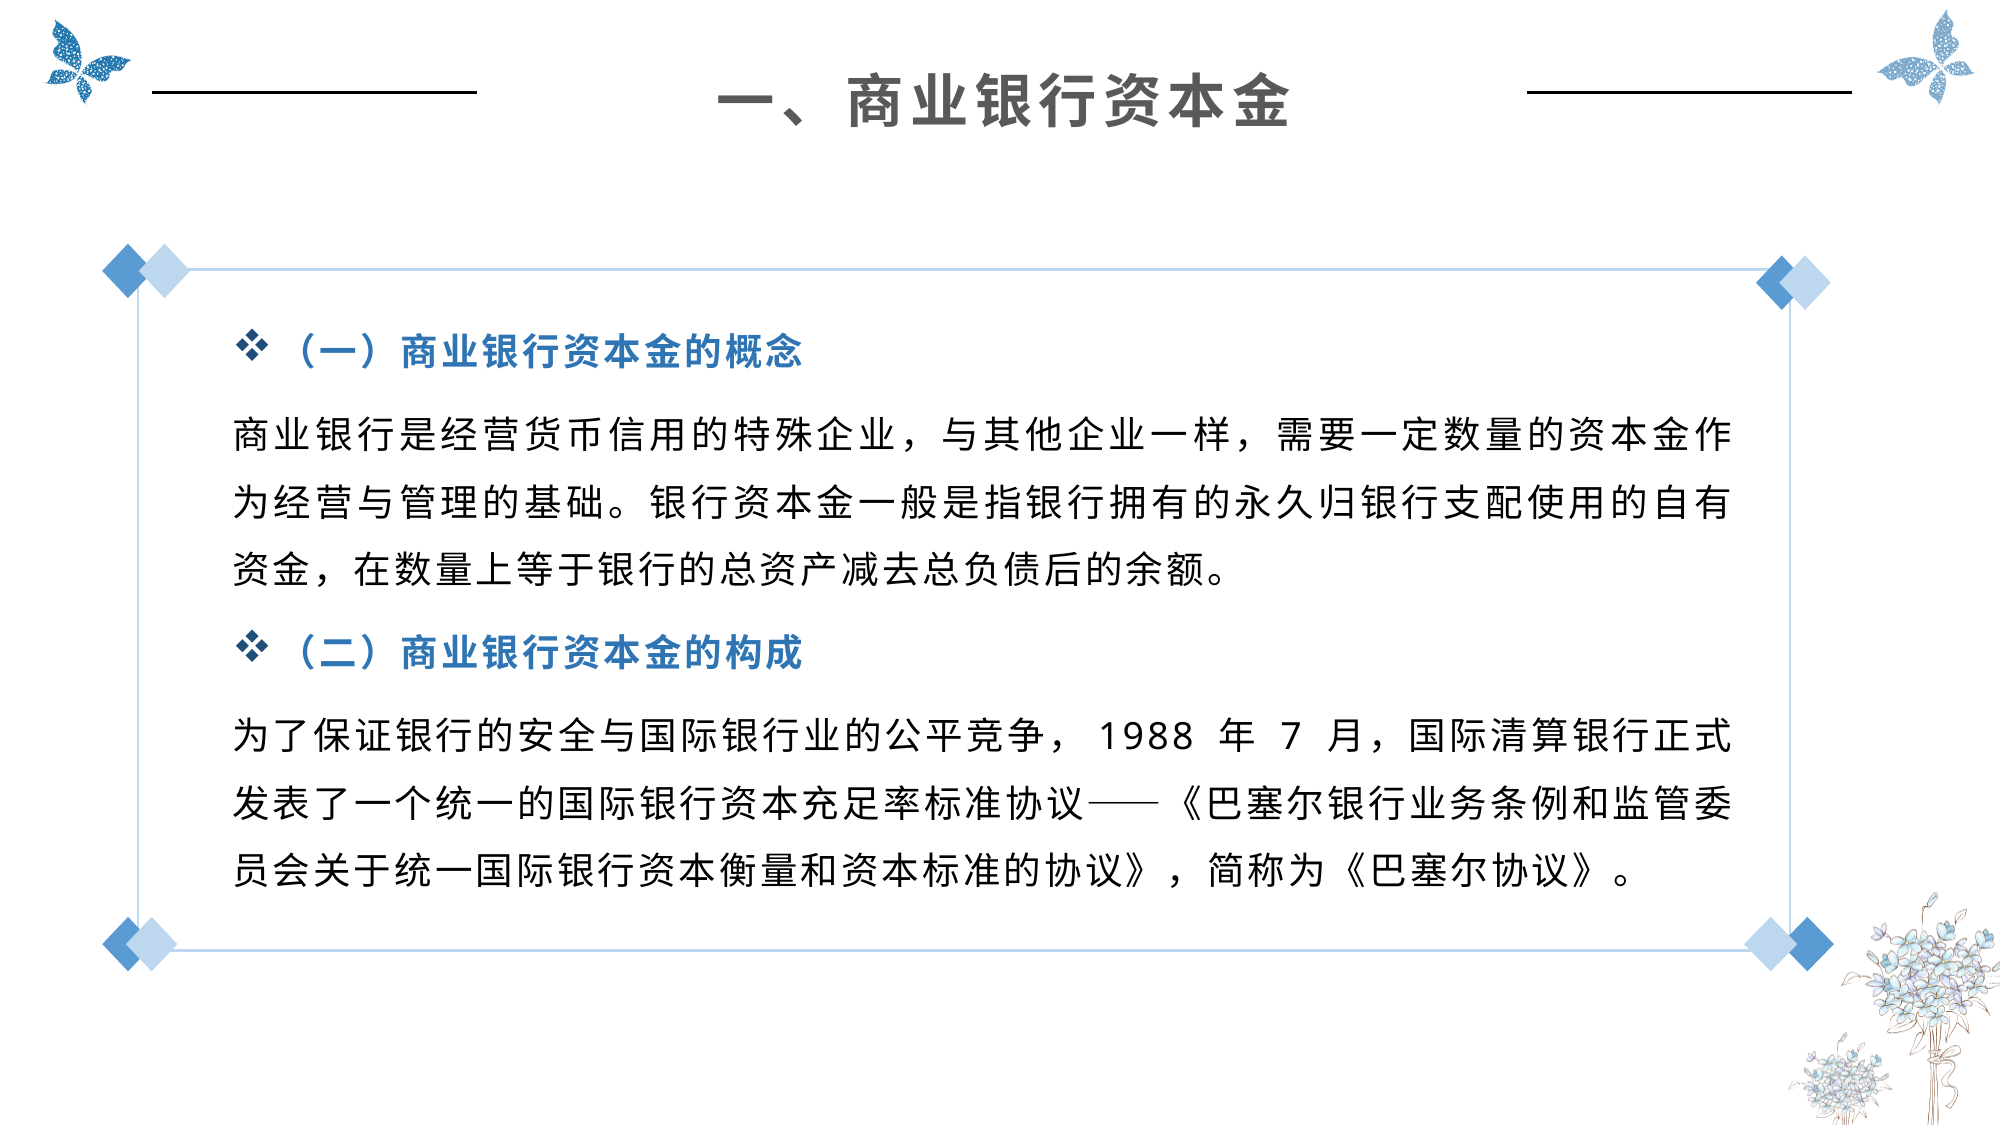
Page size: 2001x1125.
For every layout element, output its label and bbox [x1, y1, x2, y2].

text_box [102, 243, 1834, 972]
text_box [151, 55, 1852, 142]
picture [1788, 892, 2000, 1125]
